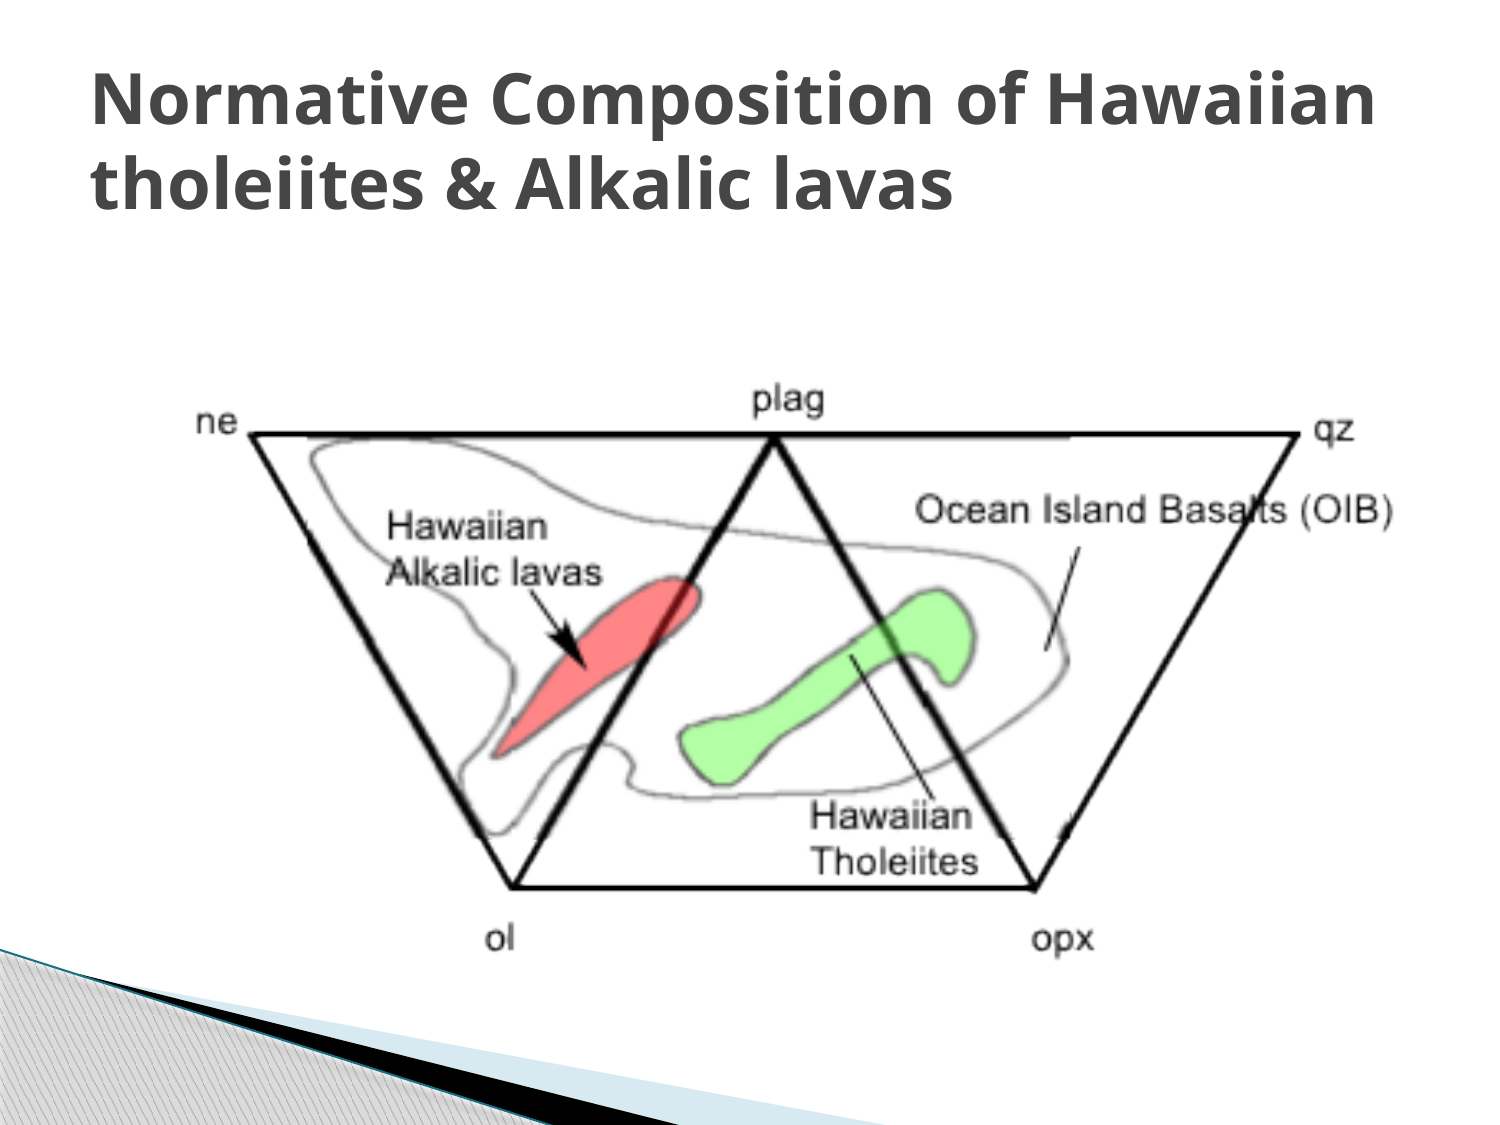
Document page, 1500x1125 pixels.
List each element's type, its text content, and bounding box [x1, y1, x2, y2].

picture [195, 375, 1401, 966]
title Normative Composition of Hawaiian tholeiites & Alkalic lavas [75, 45, 1425, 233]
